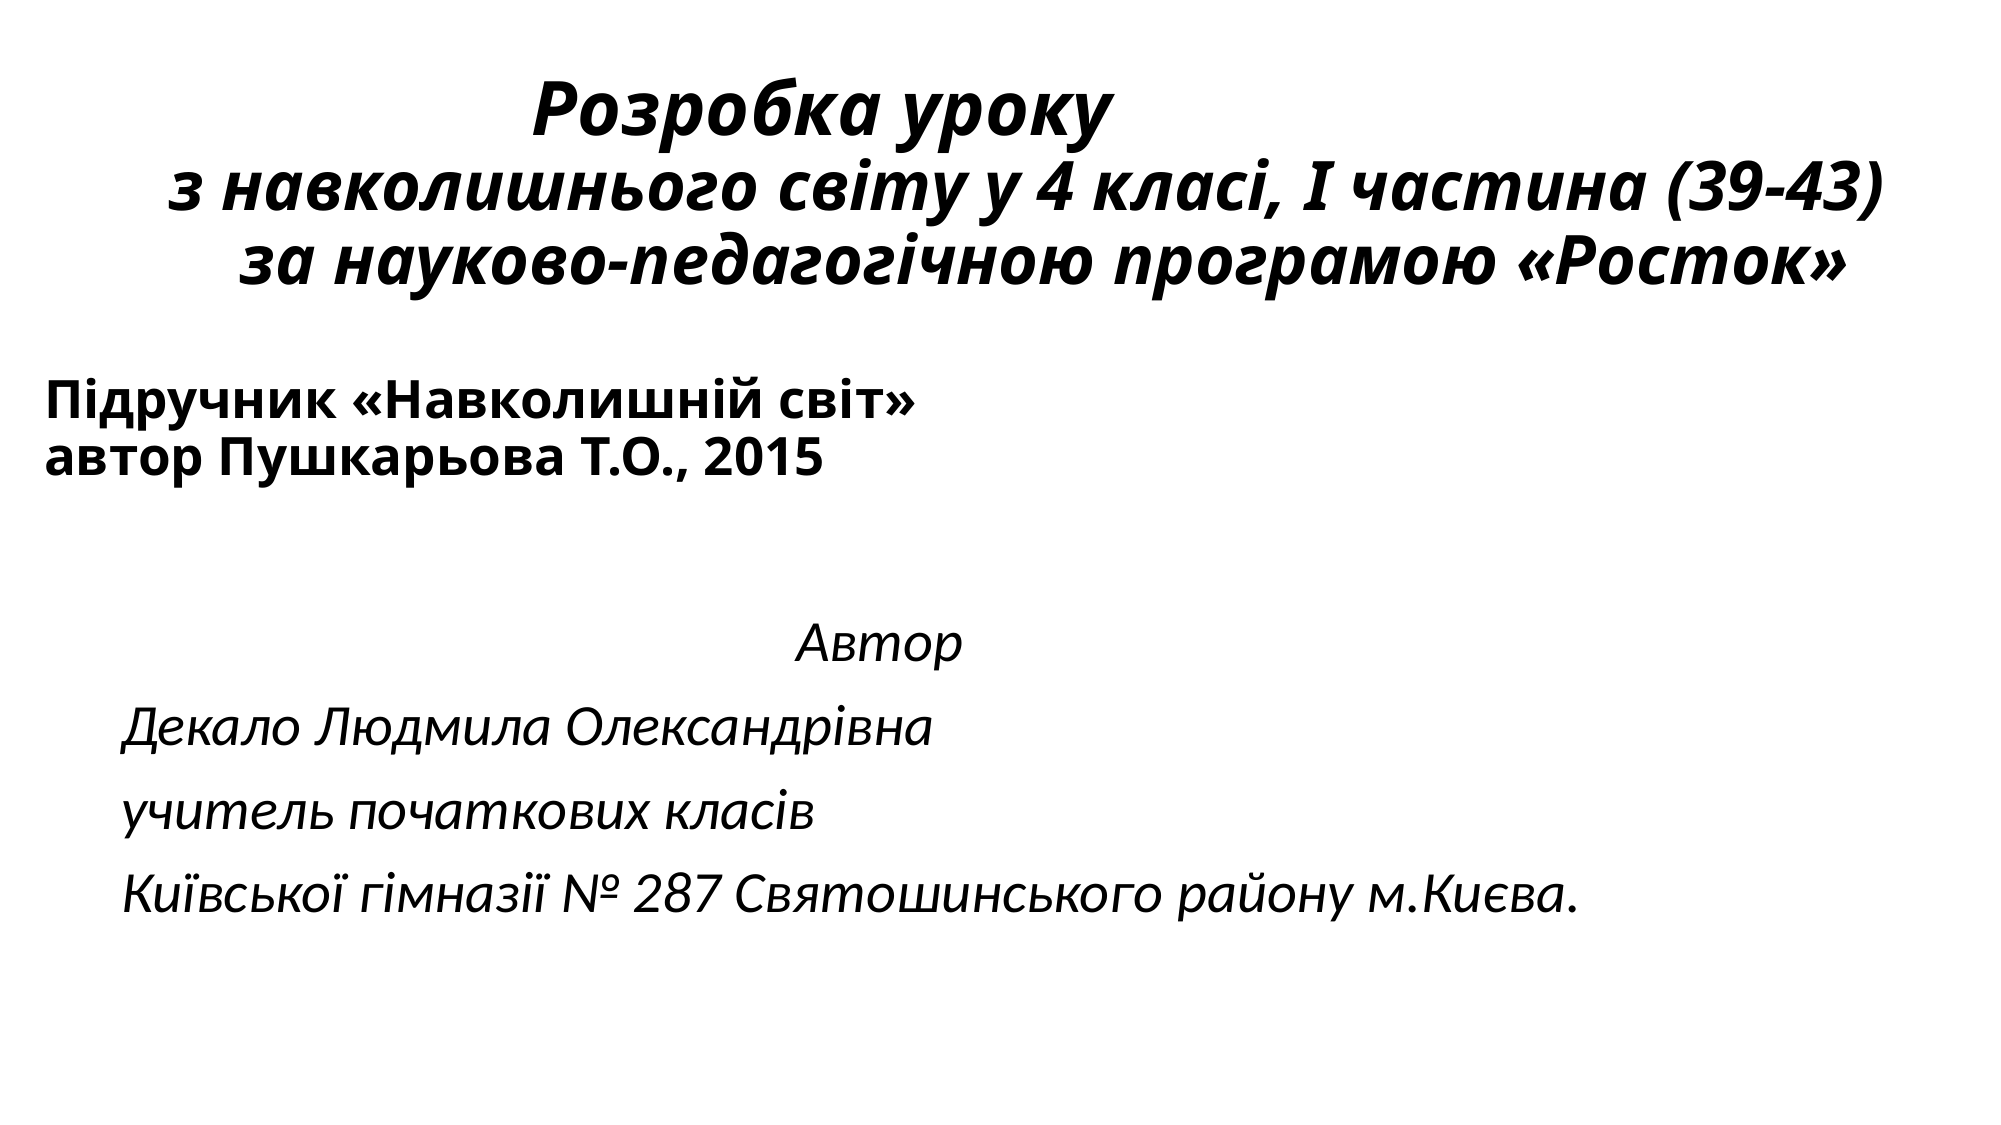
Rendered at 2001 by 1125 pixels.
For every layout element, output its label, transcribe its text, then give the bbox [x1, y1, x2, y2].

title Розробка уроку з навколишнього світу у 4 класі, І частина (39-43) за науково-педагогічною програмою «Росток» Підручник «Навколишній світ» автор Пушкарьова Т.О., 2015 [29, 59, 1976, 580]
list Автор Декало Людмила Олександрівна учитель початкових класів Київської гімназії № 287 Святошинського району м.Києва. [106, 603, 1863, 1014]
